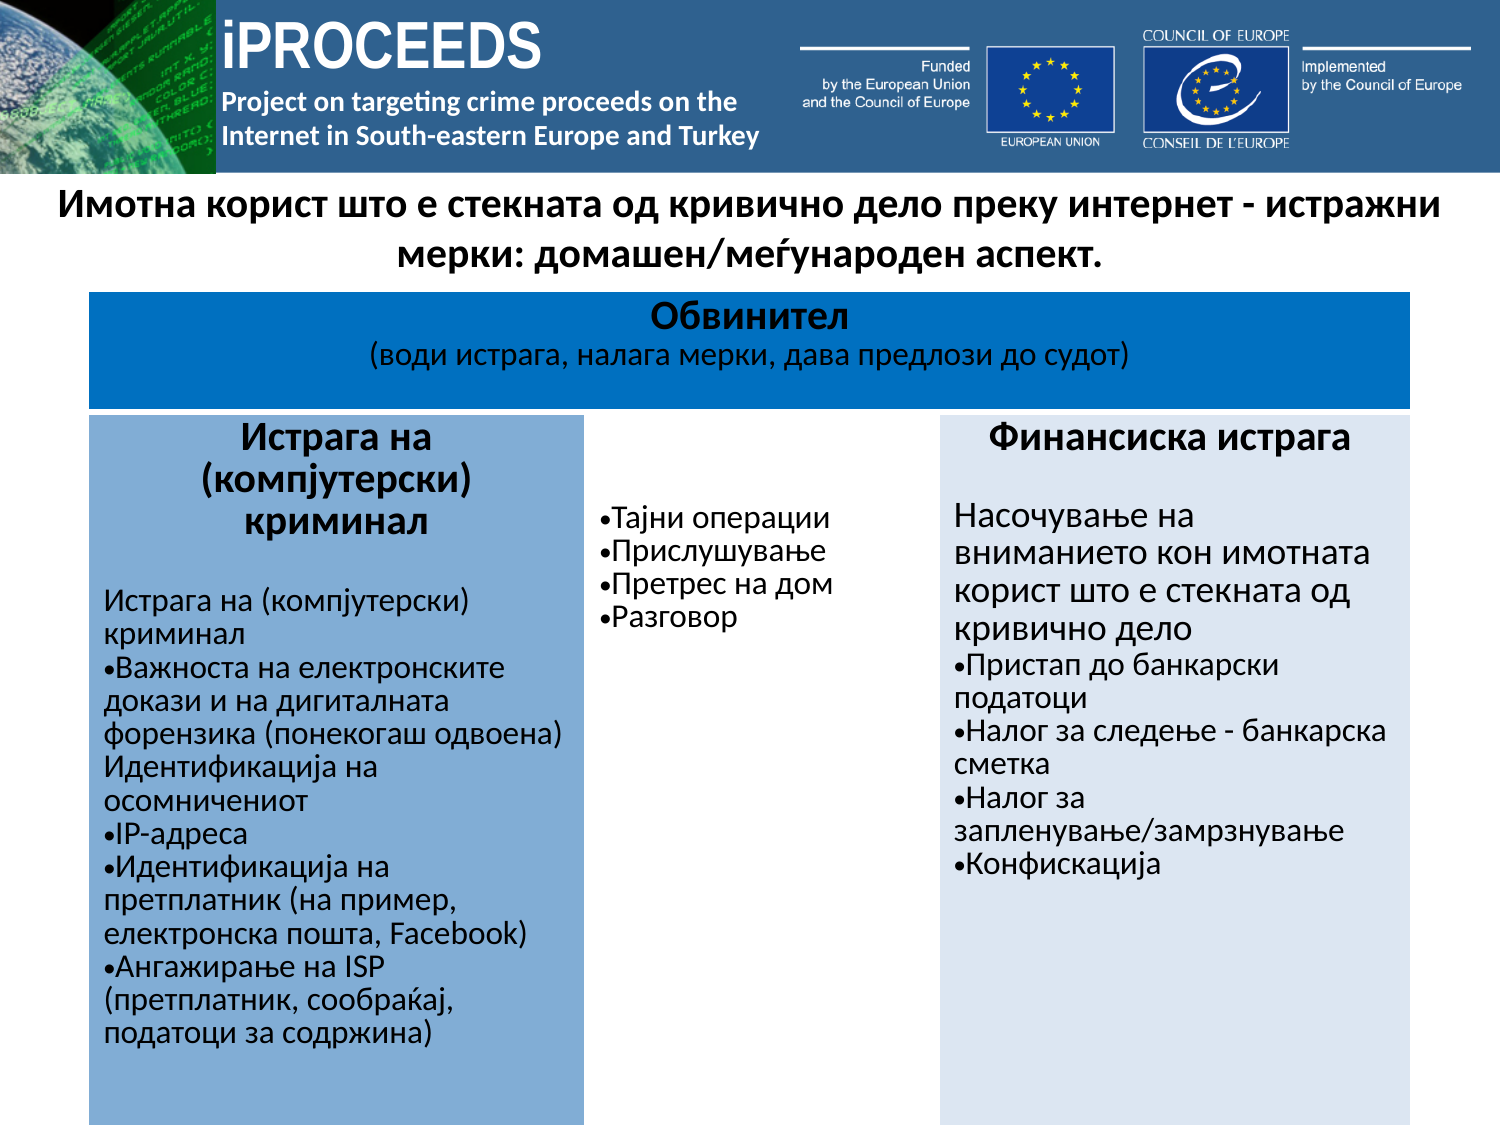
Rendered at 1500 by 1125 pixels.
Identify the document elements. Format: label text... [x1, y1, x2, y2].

table_cell Истрага на (компјутерски) криминал Истрага на (компјутерски) криминал Важноста на електронските докази и на дигиталната форензика (понекогаш одвоена) Идентификација на осомничениот IP-адреса Идентификација на претплатник (на пример, електронска пошта, Facebook) Ангажирање на ISP (претплатник, сообраќај, податоци за содржина) [89, 415, 584, 1125]
table_cell Тајни операции Прислушување Претрес на дом Разговор [585, 415, 938, 1125]
picture [0, 0, 216, 172]
table_header Обвинител (води истрага, налага мерки, дава предлози до судот) [89, 292, 1410, 409]
title Имотна корист што е стекната од кривично дело преку интернет - истражни мерки: домашен/меѓународен аспект. [0, 172, 1500, 279]
table_cell Финансиска истрага Насочување на вниманието кон имотната корист што е стекната од кривично дело Пристап до банкарски податоци Налог за следење - банкарска сметка Налог за запленување/замрзнување Конфискација [940, 415, 1410, 1125]
picture [800, 30, 1471, 148]
